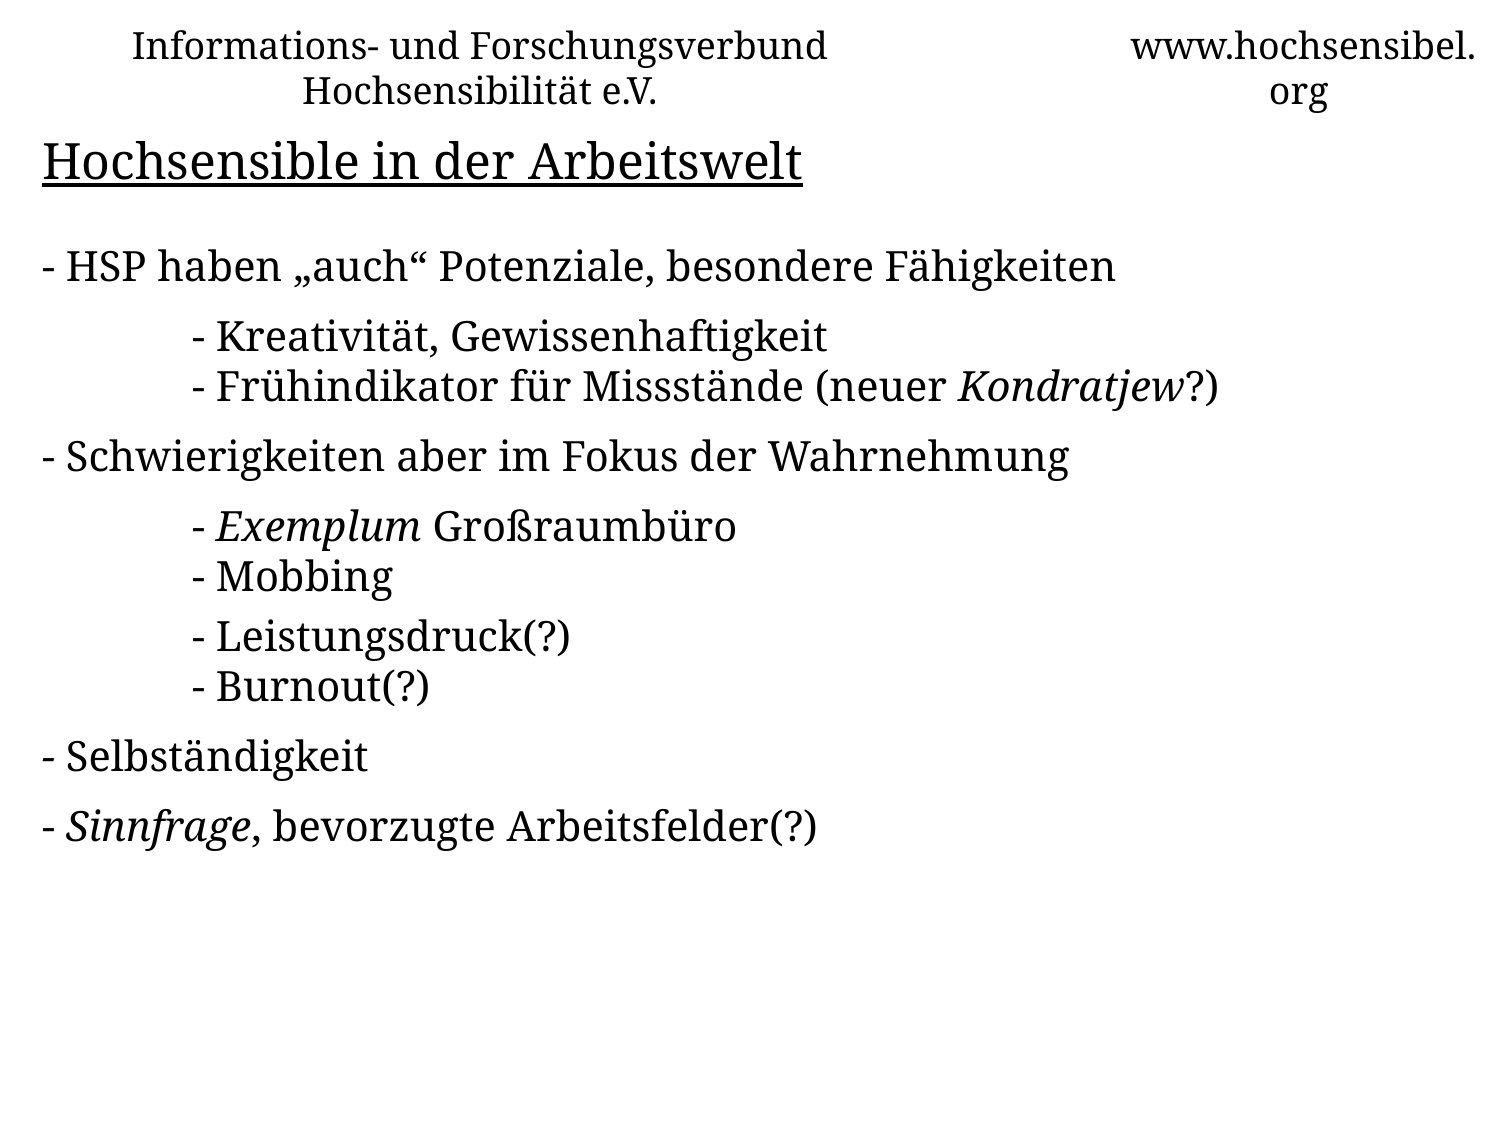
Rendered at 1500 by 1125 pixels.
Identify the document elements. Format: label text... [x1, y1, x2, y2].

text_box Informations- und Forschungsverbund Hochsensibilität e.V. [0, 14, 961, 120]
title Hochsensible in der Arbeitswelt - HSP haben „auch“ Potenziale, besondere Fähigkeiten - Kreativität, Gewissenhaftigkeit - Frühindikator für Missstände (neuer Kondratjew?) - Schwierigkeiten aber im Fokus der Wahrnehmung - Exemplum Großraumbüro - Mobbing - Leistungsdruck(?) - Burnout(?) - Selbständigkeit - Sinnfrage, bevorzugte Arbeitsfelder(?) [27, 122, 1466, 858]
text_box www.hochsensibel.org [1107, 14, 1500, 120]
